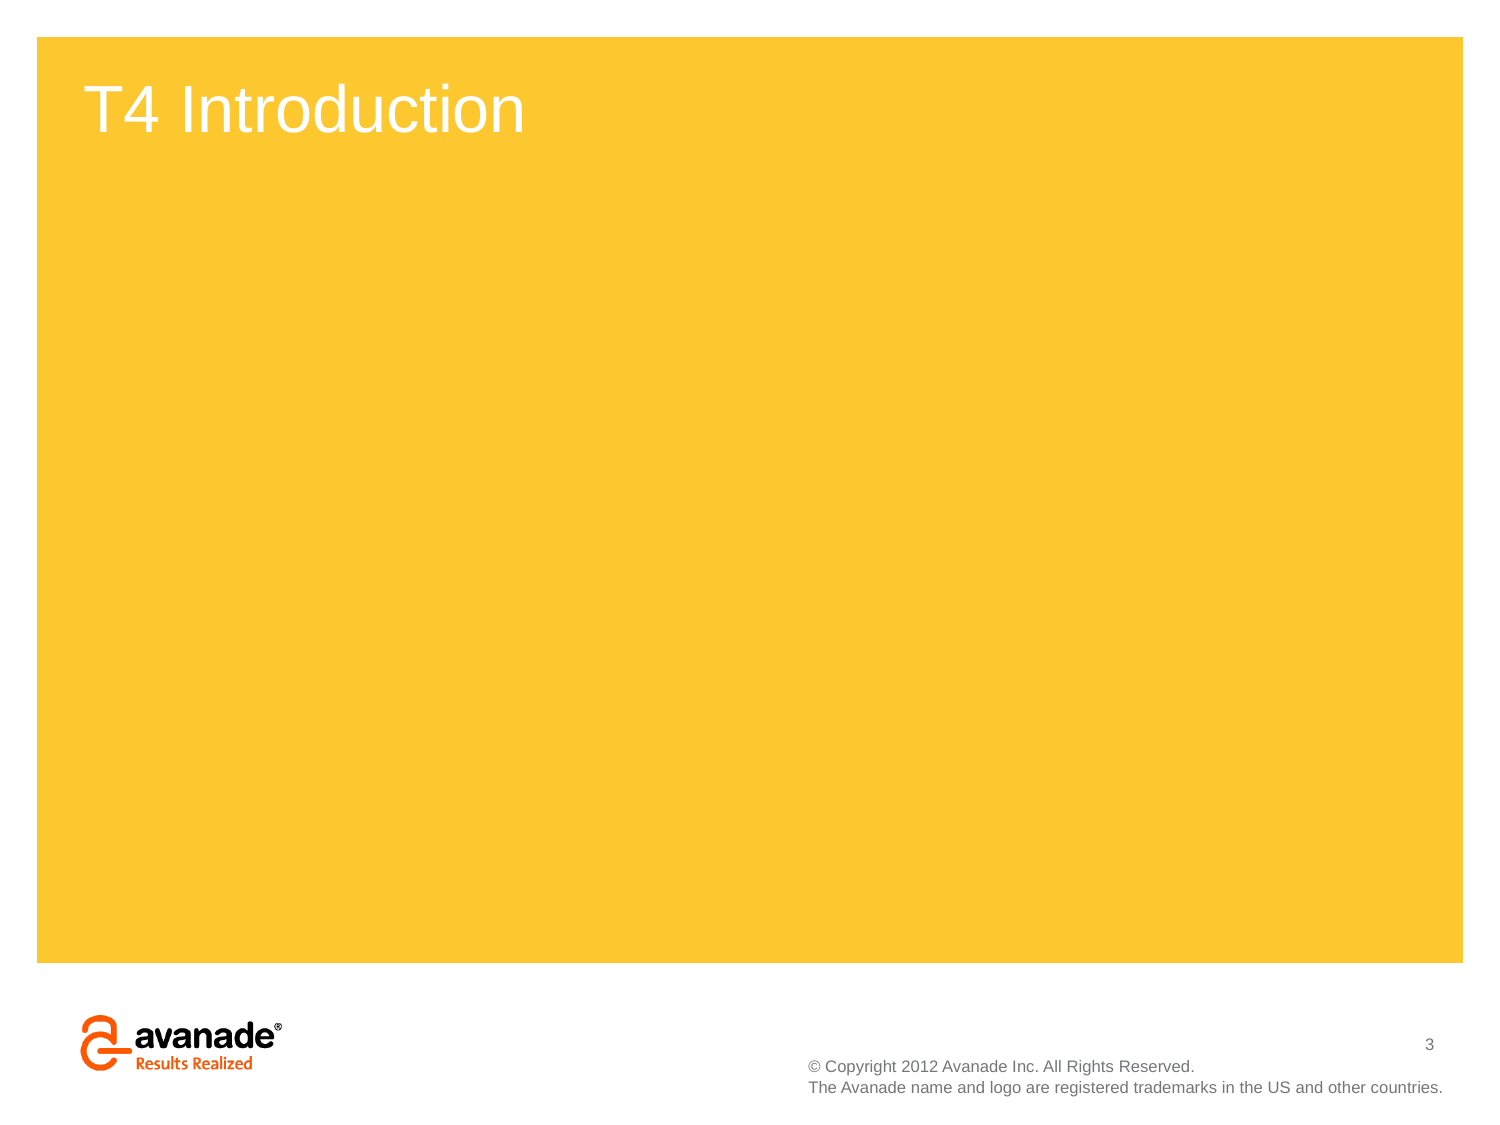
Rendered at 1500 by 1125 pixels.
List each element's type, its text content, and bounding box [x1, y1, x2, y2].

picture [37, 37, 1463, 963]
picture [80, 1015, 282, 1071]
title T4 Introduction [82, 74, 1419, 295]
slide_number 3 [1424, 1033, 1500, 1058]
